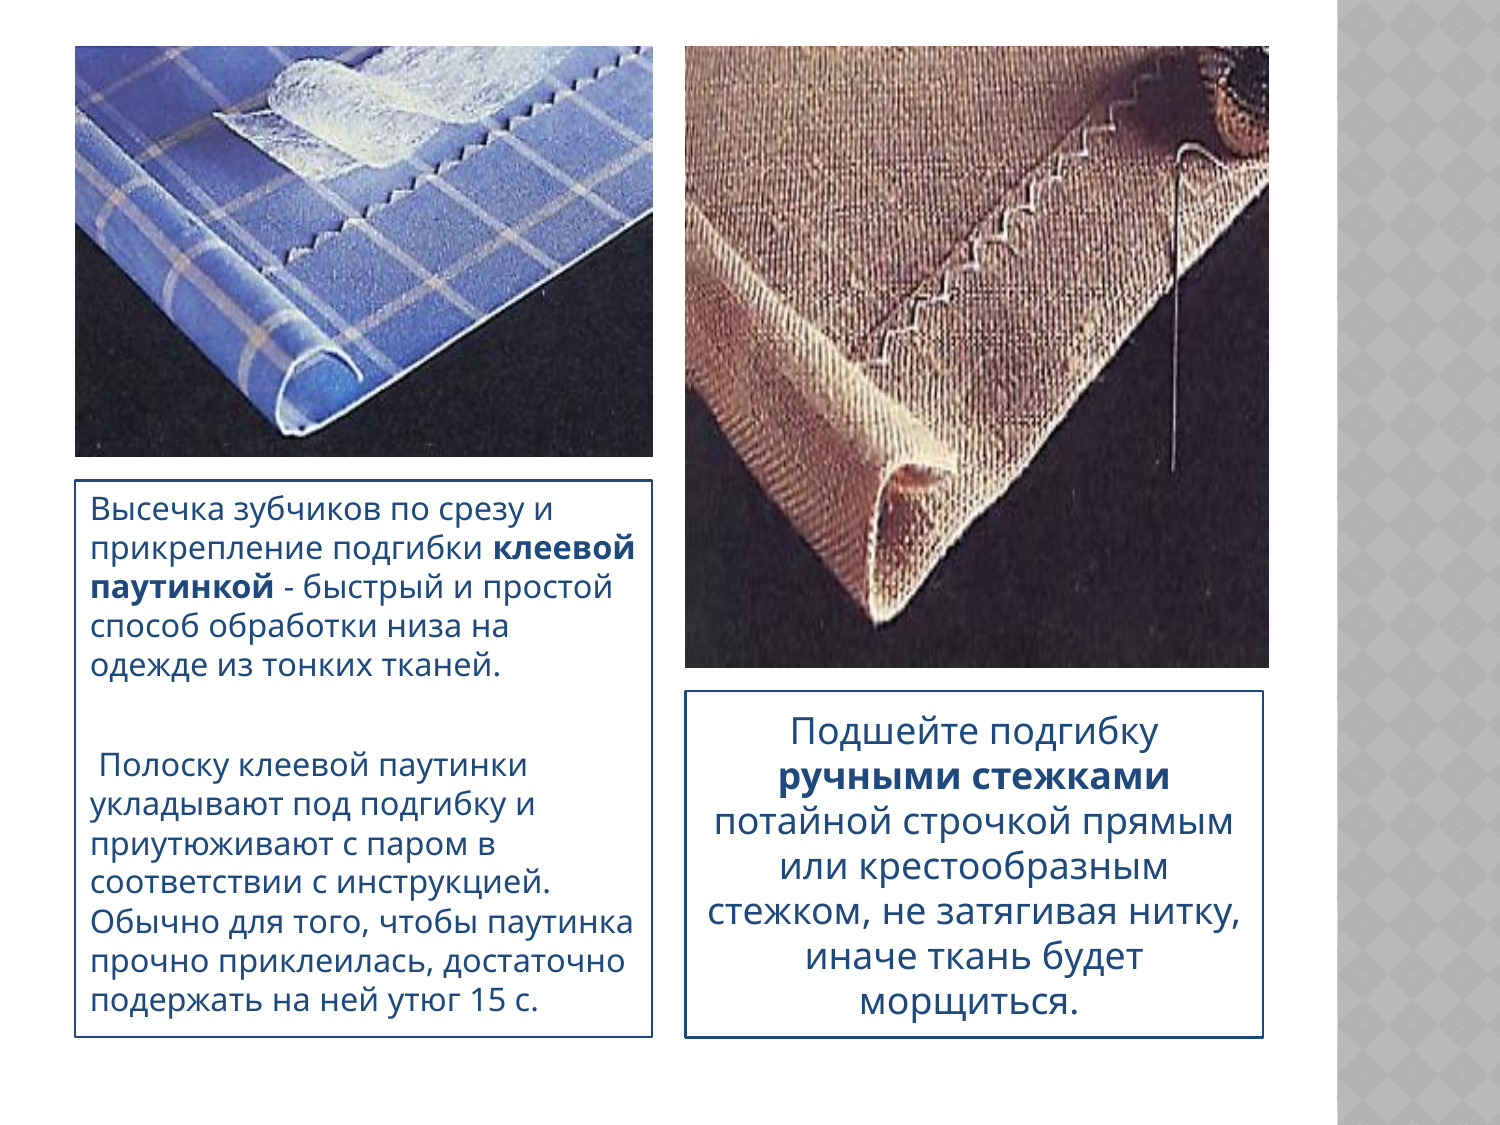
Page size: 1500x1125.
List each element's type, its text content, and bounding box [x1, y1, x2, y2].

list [684, 46, 688, 669]
picture [690, 46, 1270, 669]
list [74, 46, 654, 458]
list Высечка зубчиков по срезу и прикрепление подгибки клеевой паутинкой - быстрый и простой способ обработки низа на одежде из тонких тканей. Полоску клеевой паутинки укладывают под подгибку и приутюживают с паром в соответствии с инструкцией. Обычно для того, чтобы паутинка прочно приклеилась, достаточно подержать на ней утюг 15 с. [74, 479, 653, 1038]
list Подшейте подгибку ручными стежками потайной строчкой прямым или крестообразным стежком, не затягивая нитку, иначе ткань будет морщиться. [684, 690, 1264, 1039]
